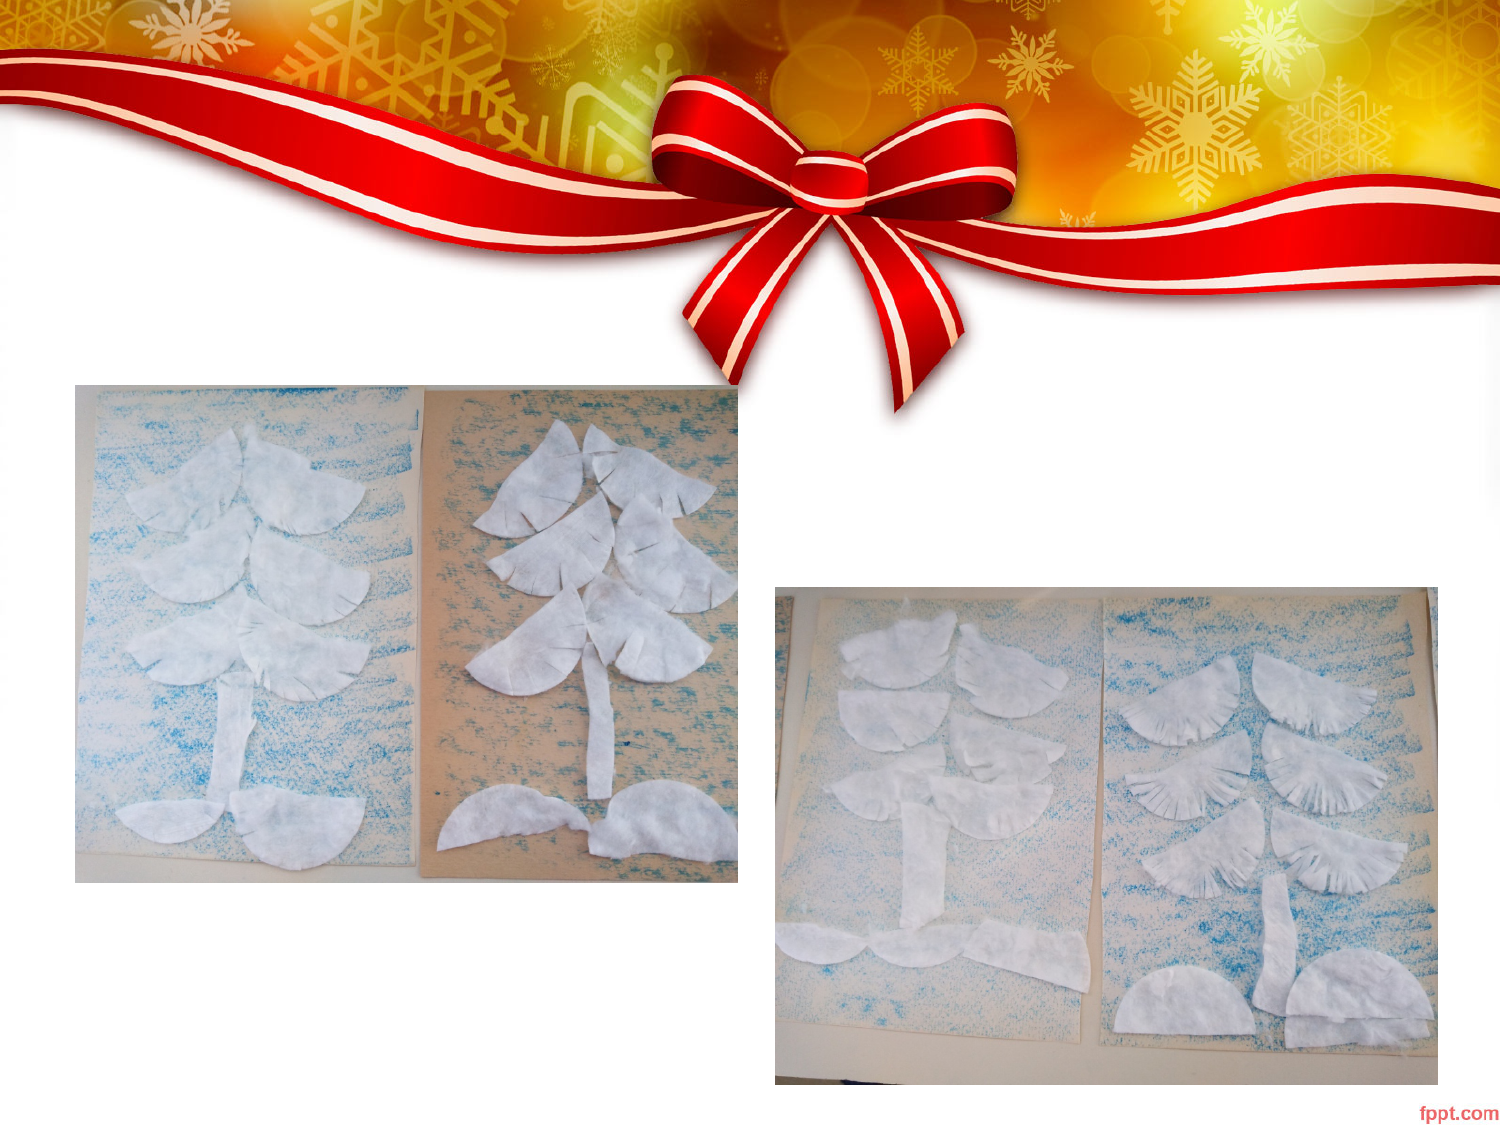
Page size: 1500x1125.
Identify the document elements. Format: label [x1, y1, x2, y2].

picture [0, 0, 1500, 1125]
list [74, 384, 738, 883]
list [774, 587, 1438, 1085]
